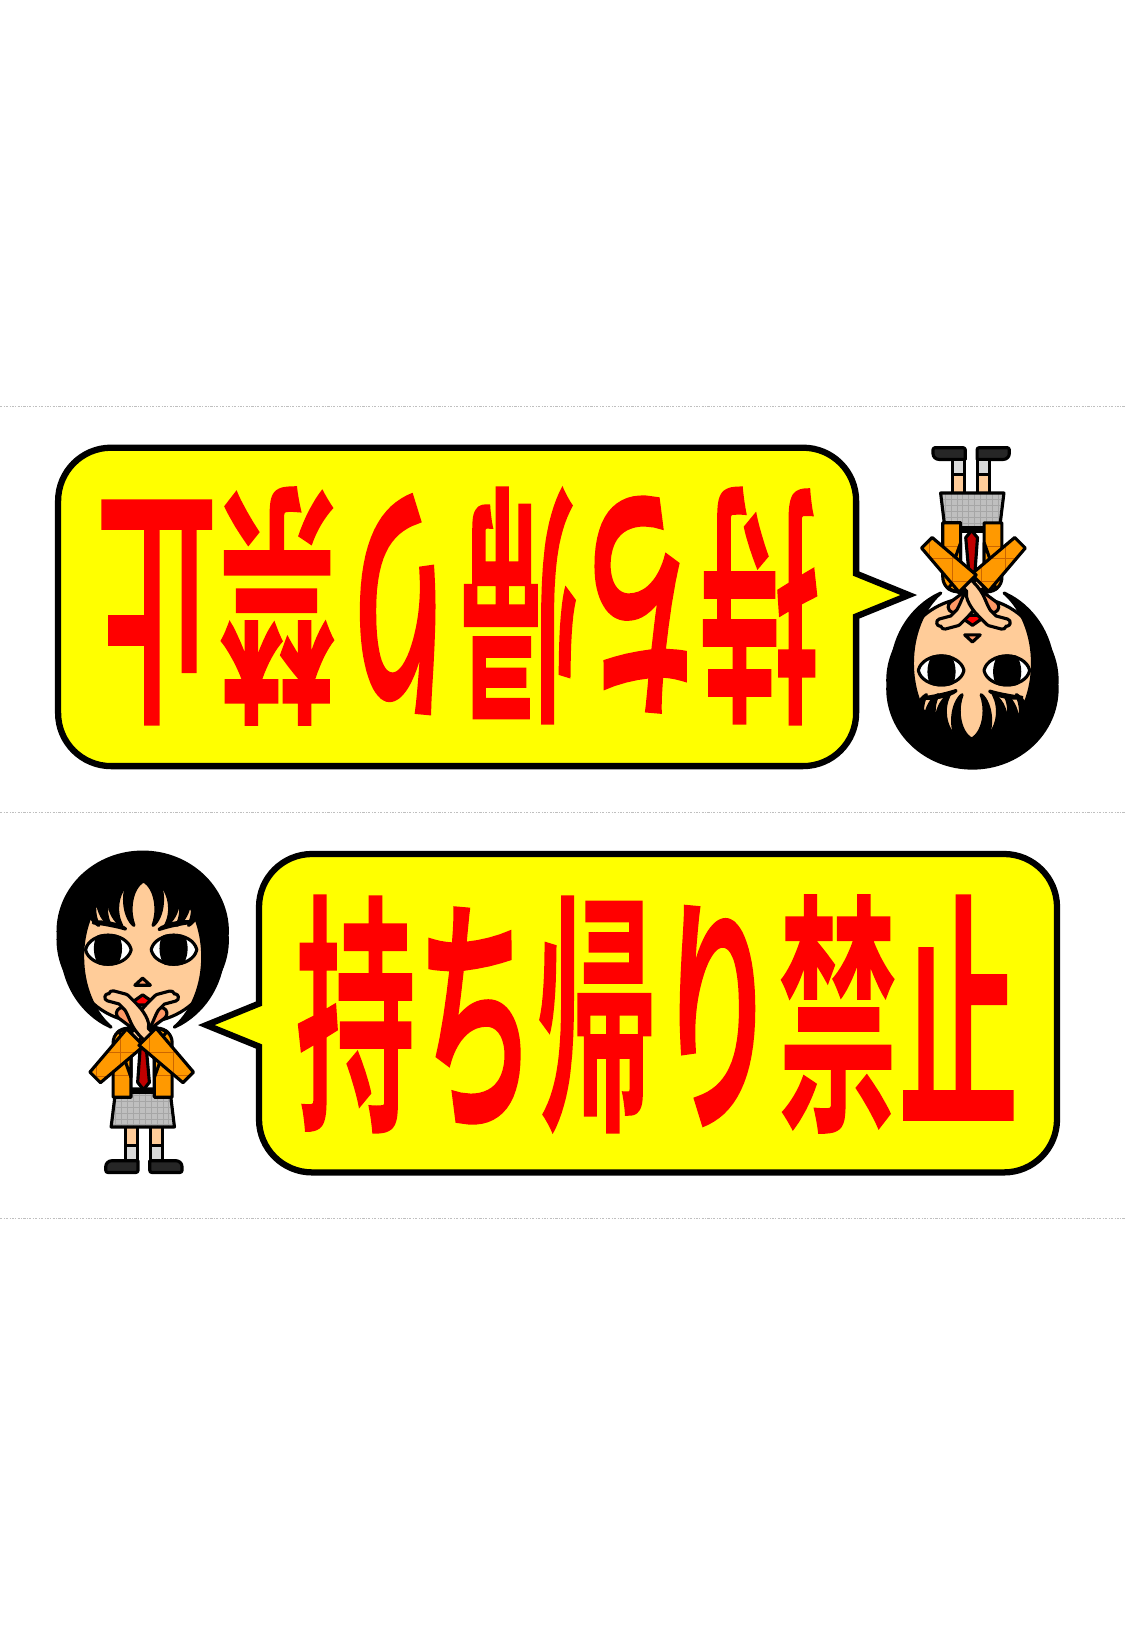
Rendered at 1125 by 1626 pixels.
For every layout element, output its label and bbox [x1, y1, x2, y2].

text_box [58, 852, 1058, 1173]
text_box [58, 447, 1058, 769]
